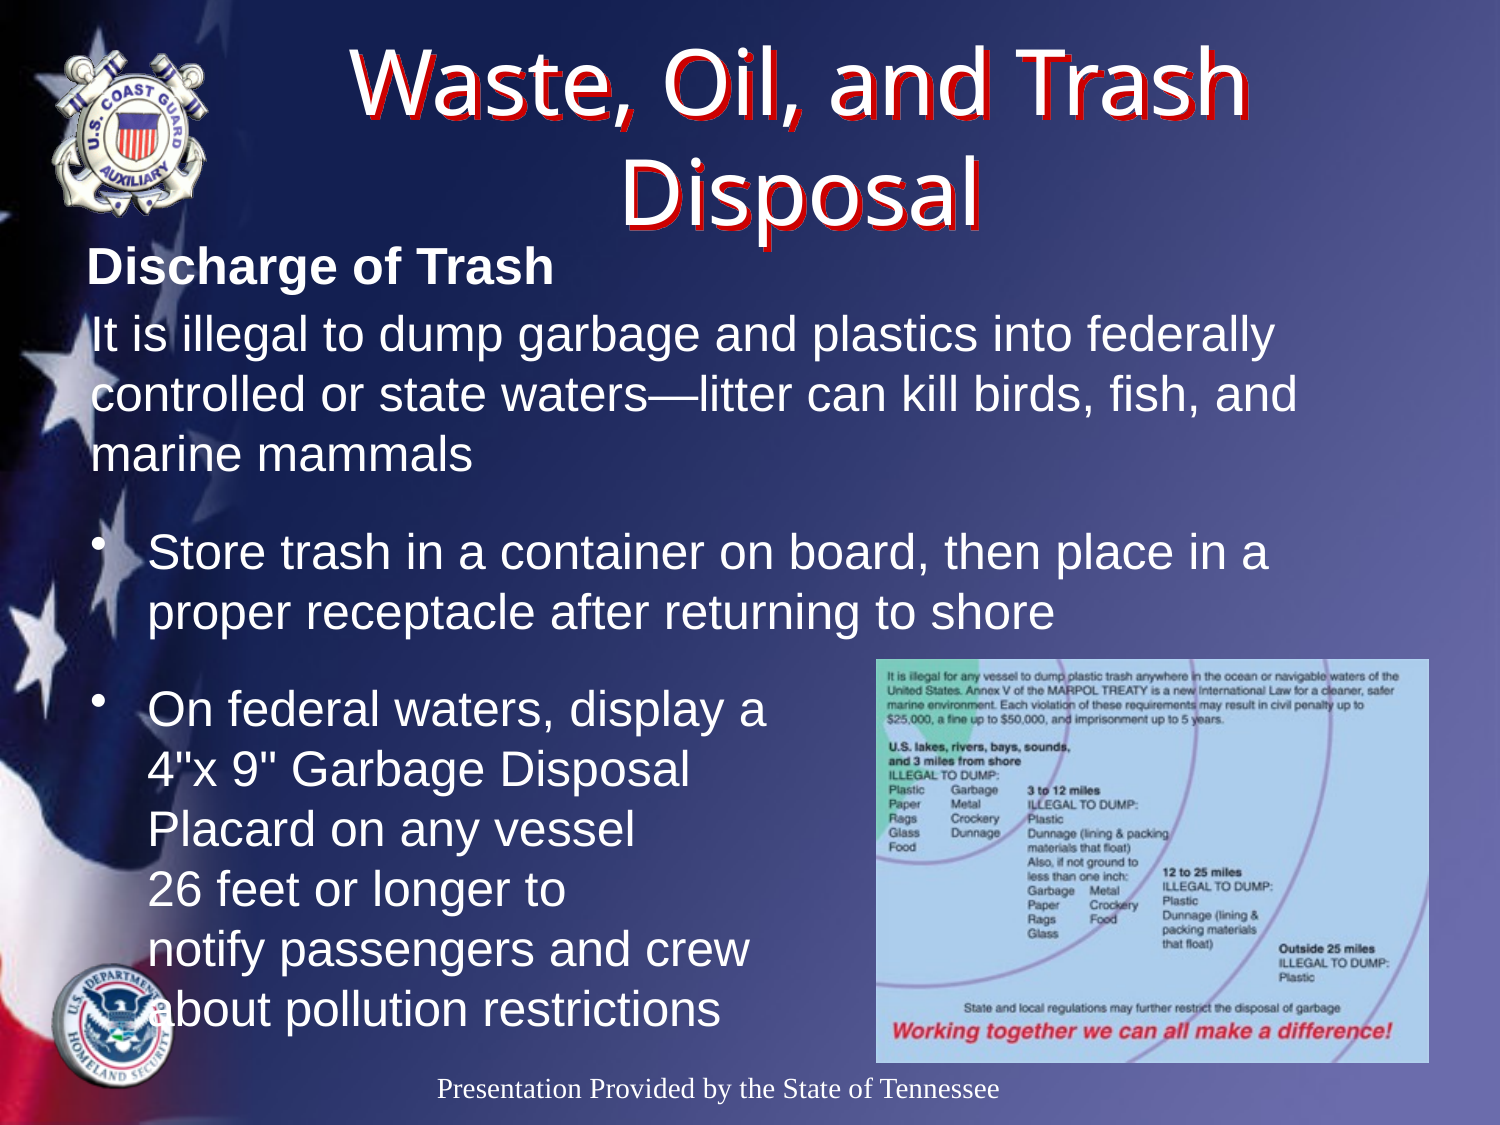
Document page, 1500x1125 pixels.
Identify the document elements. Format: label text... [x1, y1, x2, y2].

list It is illegal to dump garbage and plastics into federally controlled or state waters—litter can kill birds, fish, and marine mammals Store trash in a container on board, then place in a proper receptacle after returning to shore On federal waters, display a 4"x 9" Garbage Disposal Placard on any vessel 26 feet or longer to notify passengers and crew about pollution restrictions [75, 294, 1425, 1063]
text_box Presentation Provided by the State of Tennessee [349, 1062, 1088, 1113]
list Discharge of Trash [71, 211, 1422, 317]
picture [0, 0, 1500, 1125]
title Waste, Oil, and Trash Disposal [162, 40, 1438, 228]
